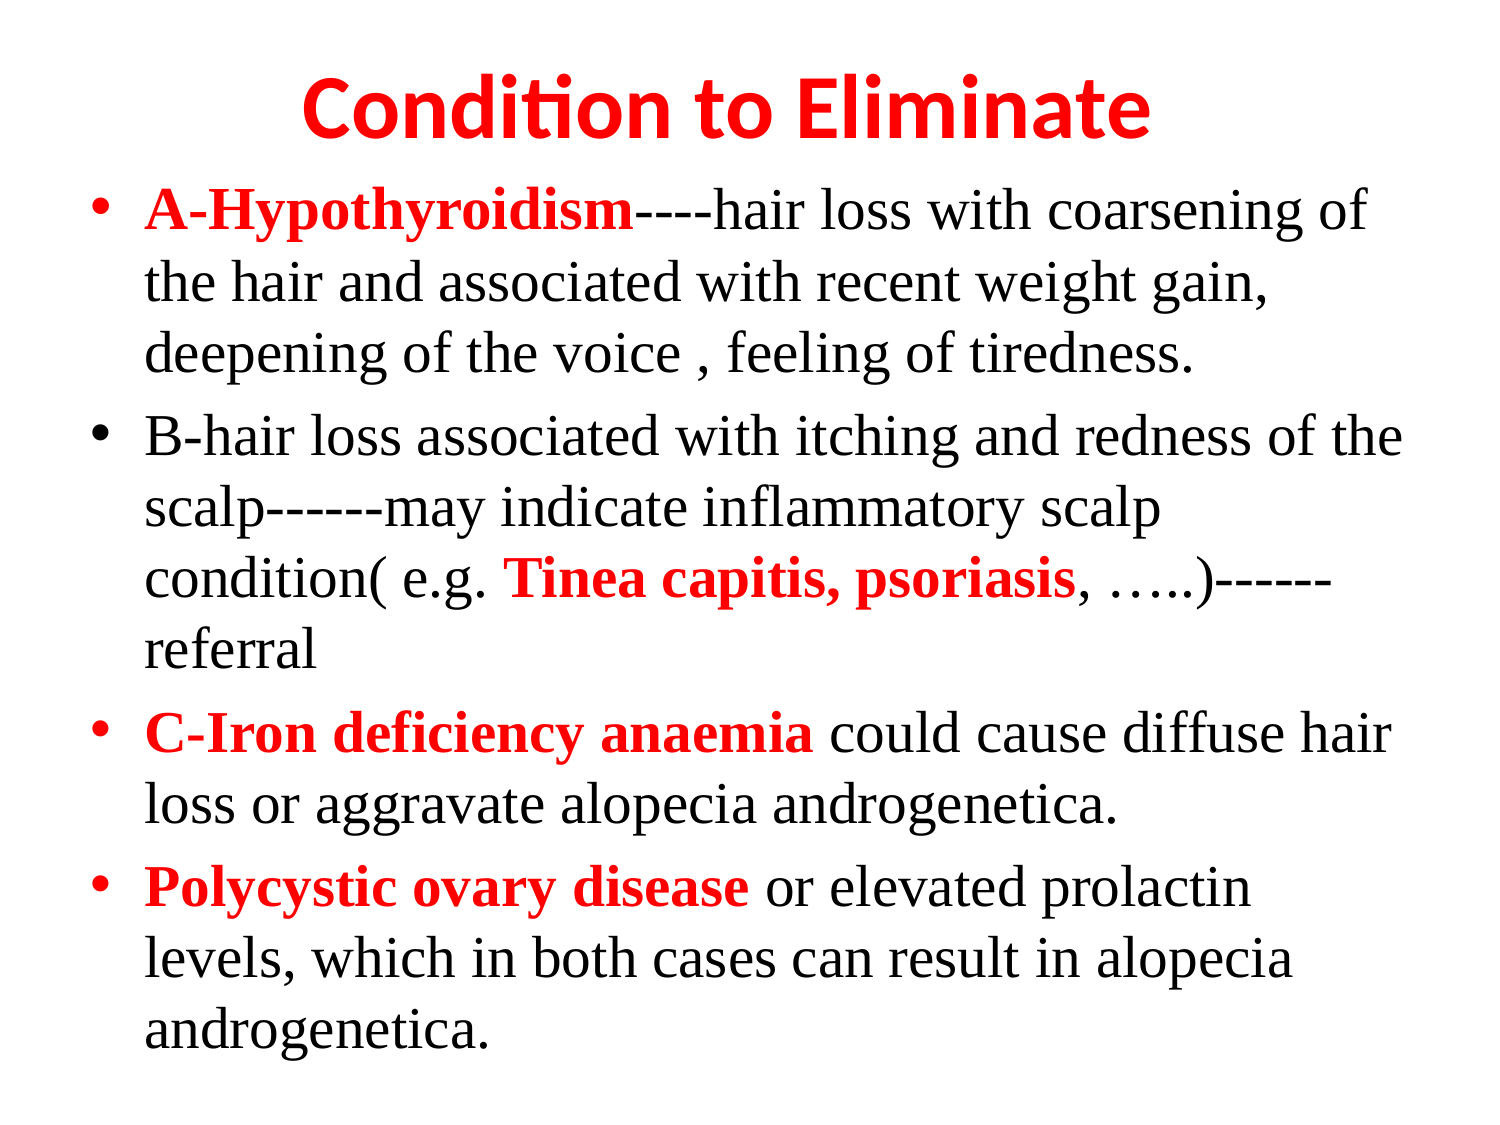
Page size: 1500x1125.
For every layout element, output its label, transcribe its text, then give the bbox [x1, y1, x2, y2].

list A-Hypothyroidism----hair loss with coarsening of the hair and associated with recent weight gain, deepening of the voice , feeling of tiredness. B-hair loss associated with itching and redness of the scalp------may indicate inflammatory scalp condition( e.g. Tinea capitis, psoriasis, …..)------ referral C-Iron deficiency anaemia could cause diffuse hair loss or aggravate alopecia androgenetica. Polycystic ovary disease or elevated prolactin levels, which in both cases can result in alopecia androgenetica. [75, 160, 1425, 1071]
title Condition to Eliminate [53, 30, 1404, 174]
